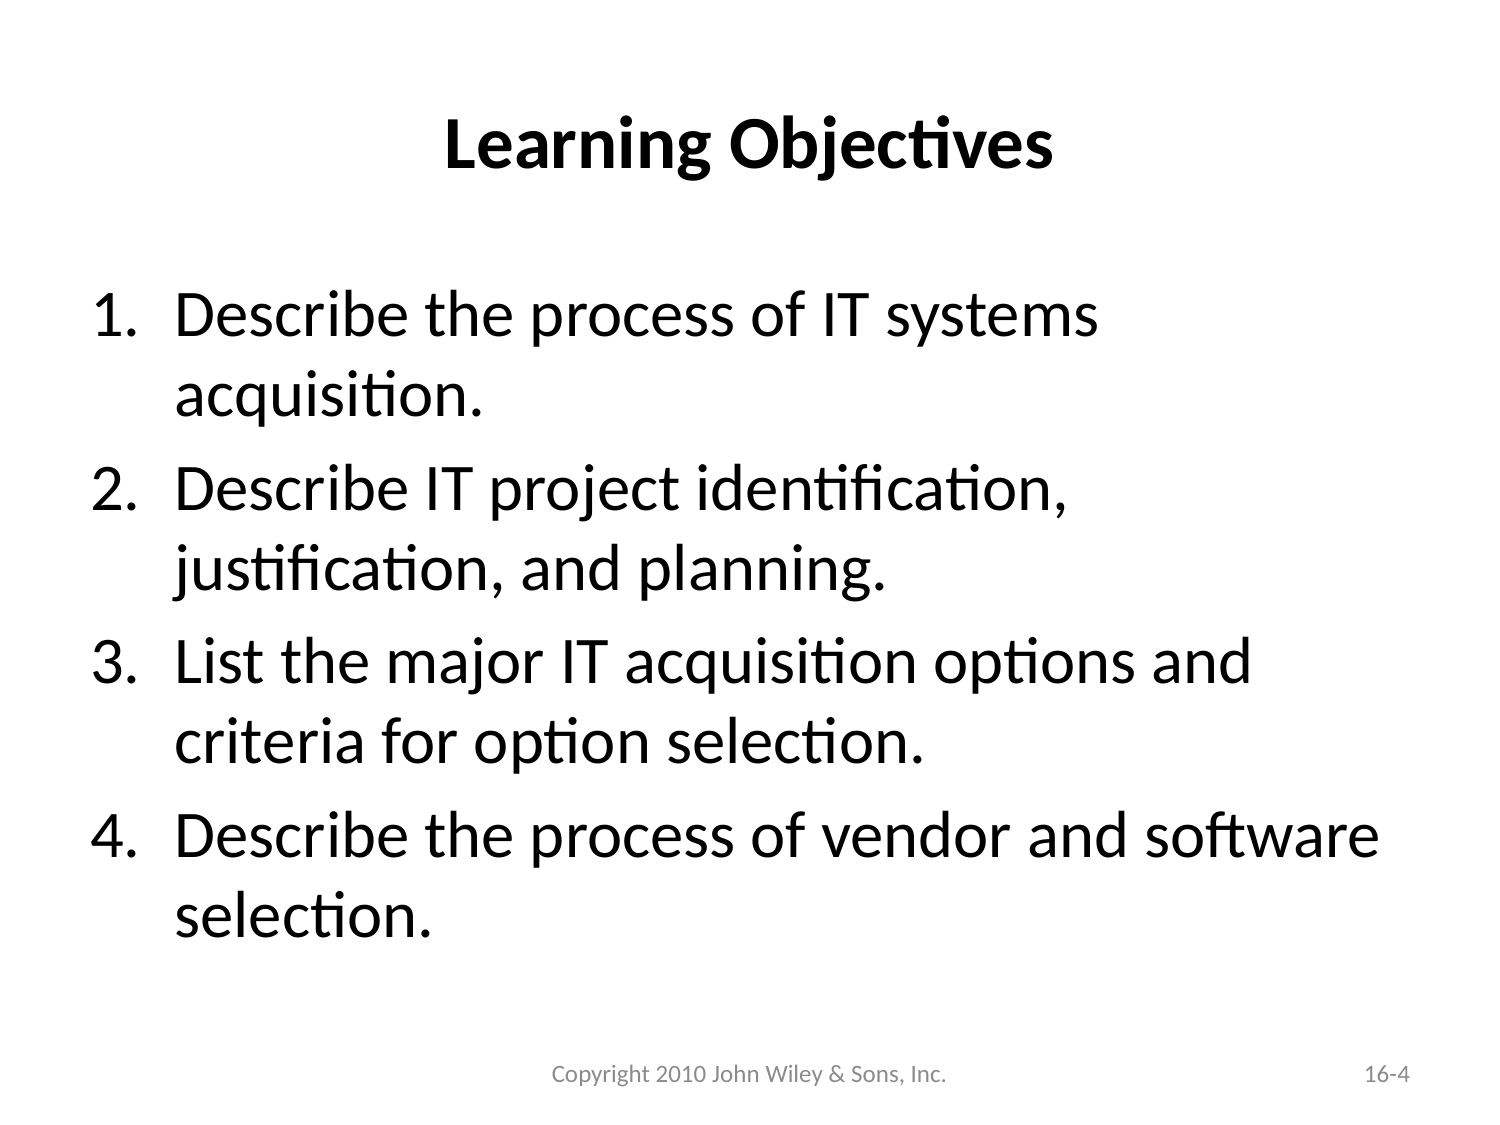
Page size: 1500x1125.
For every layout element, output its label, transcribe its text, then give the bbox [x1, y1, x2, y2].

footer Copyright 2010 John Wiley & Sons, Inc. [512, 1042, 988, 1103]
title Learning Objectives [75, 45, 1425, 233]
slide_number 16-4 [1074, 1042, 1425, 1103]
list Describe the process of IT systems acquisition. Describe IT project identification, justification, and planning. List the major IT acquisition options and criteria for option selection. Describe the process of vendor and software selection. [75, 262, 1425, 1005]
